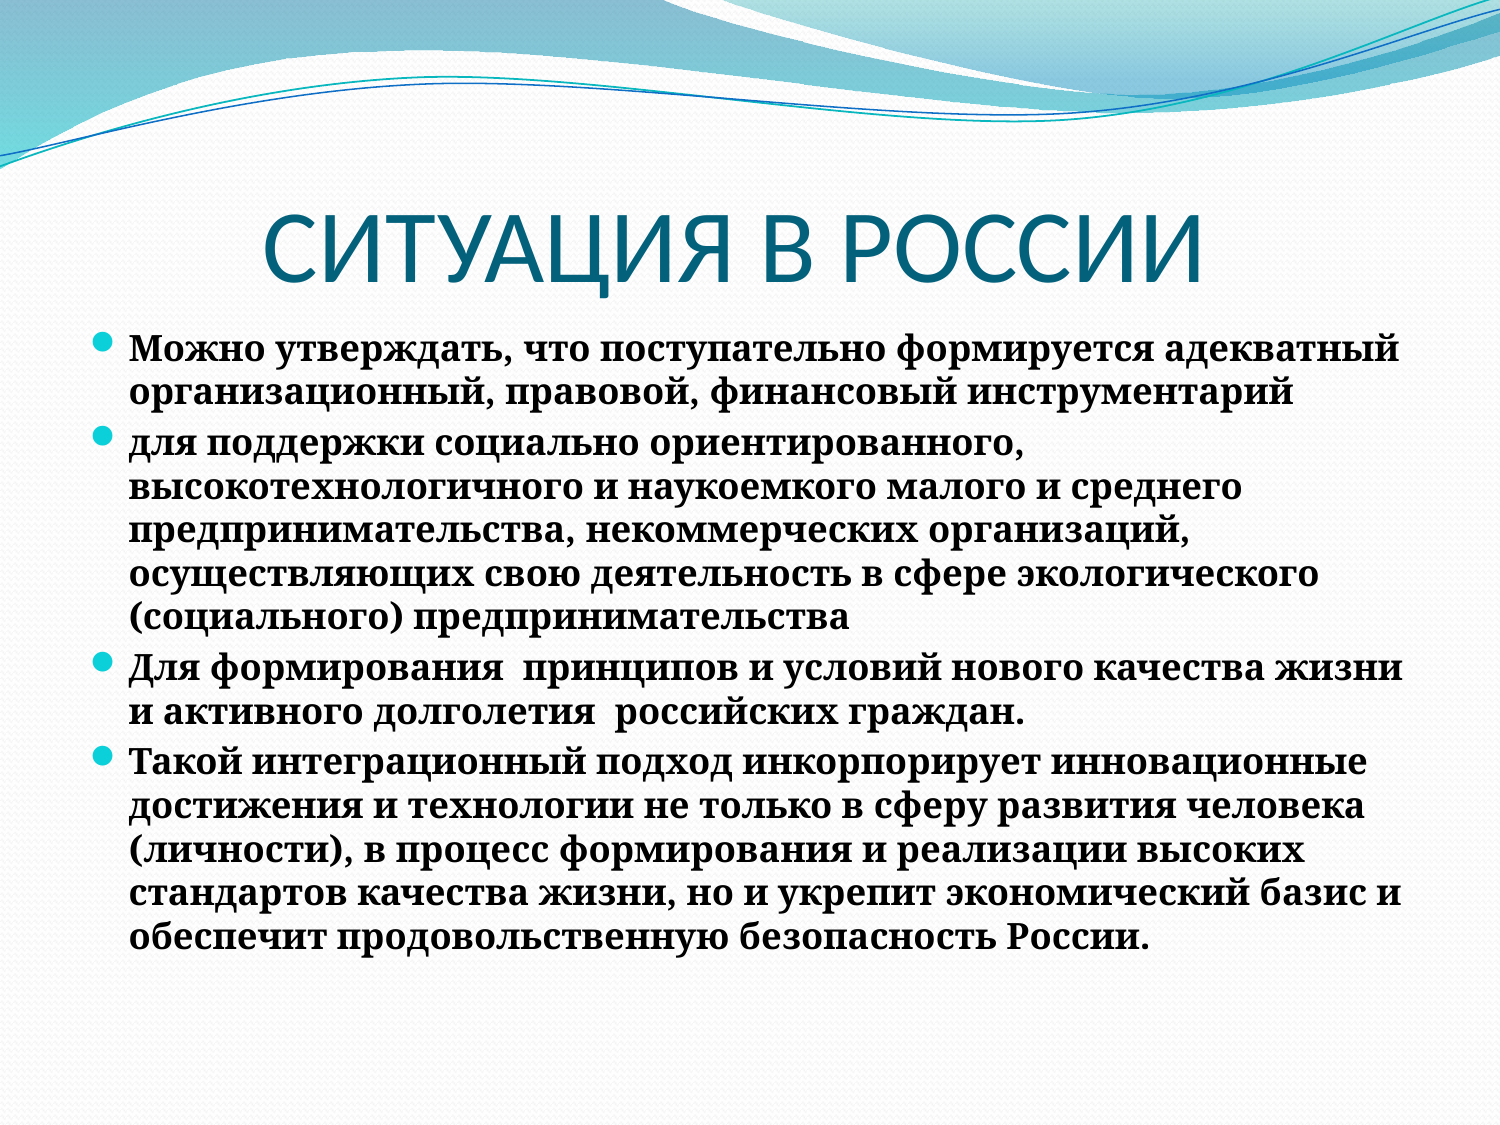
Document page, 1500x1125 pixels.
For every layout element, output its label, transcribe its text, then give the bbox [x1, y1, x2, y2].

list Можно утверждать, что поступательно формируется адекватный организационный, правовой, финансовый инструментарий для поддержки социально ориентированного, высокотехнологичного и наукоемкого малого и среднего предпринимательства, некоммерческих организаций, осуществляющих свою деятельность в сфере экологического (социального) предпринимательства Для формирования принципов и условий нового качества жизни и активного долголетия российских граждан. Такой интеграционный подход инкорпорирует инновационные достижения и технологии не только в сферу развития человека (личности), в процесс формирования и реализации высоких стандартов качества жизни, но и укрепит экономический базис и обеспечит продовольственную безопасность России. [75, 317, 1425, 1038]
title СИТУАЦИЯ В РОССИИ [75, 115, 1425, 303]
